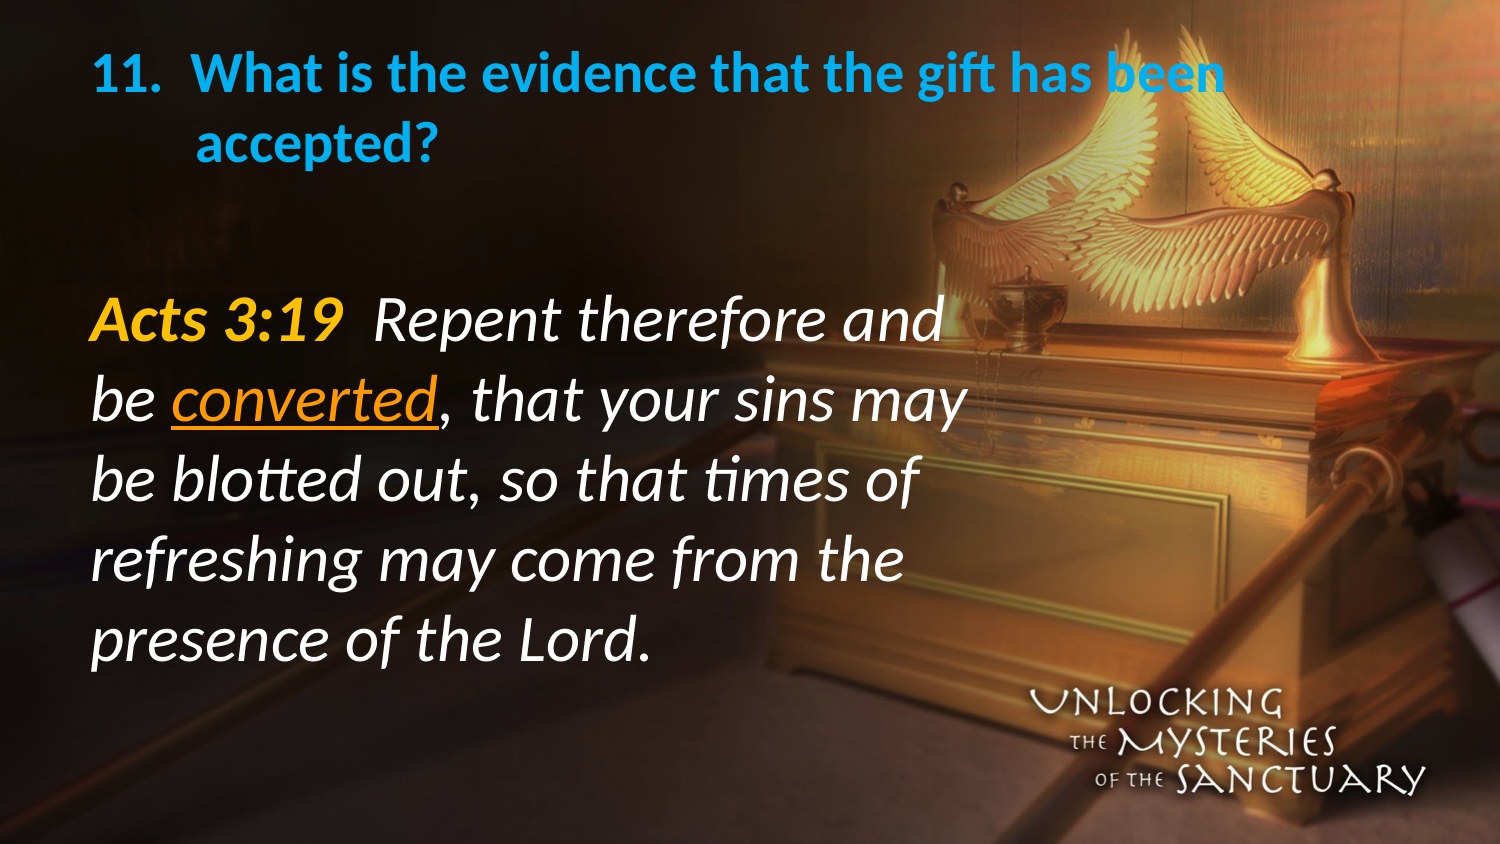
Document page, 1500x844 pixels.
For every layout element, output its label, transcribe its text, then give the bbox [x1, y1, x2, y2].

list Acts 3:19 Repent therefore and be converted, that your sins may be blotted out, so that times of refreshing may come from the presence of the Lord. [75, 174, 996, 844]
title 11. What is the evidence that the gift has been accepted? [75, 33, 1425, 175]
picture [0, 0, 1500, 844]
